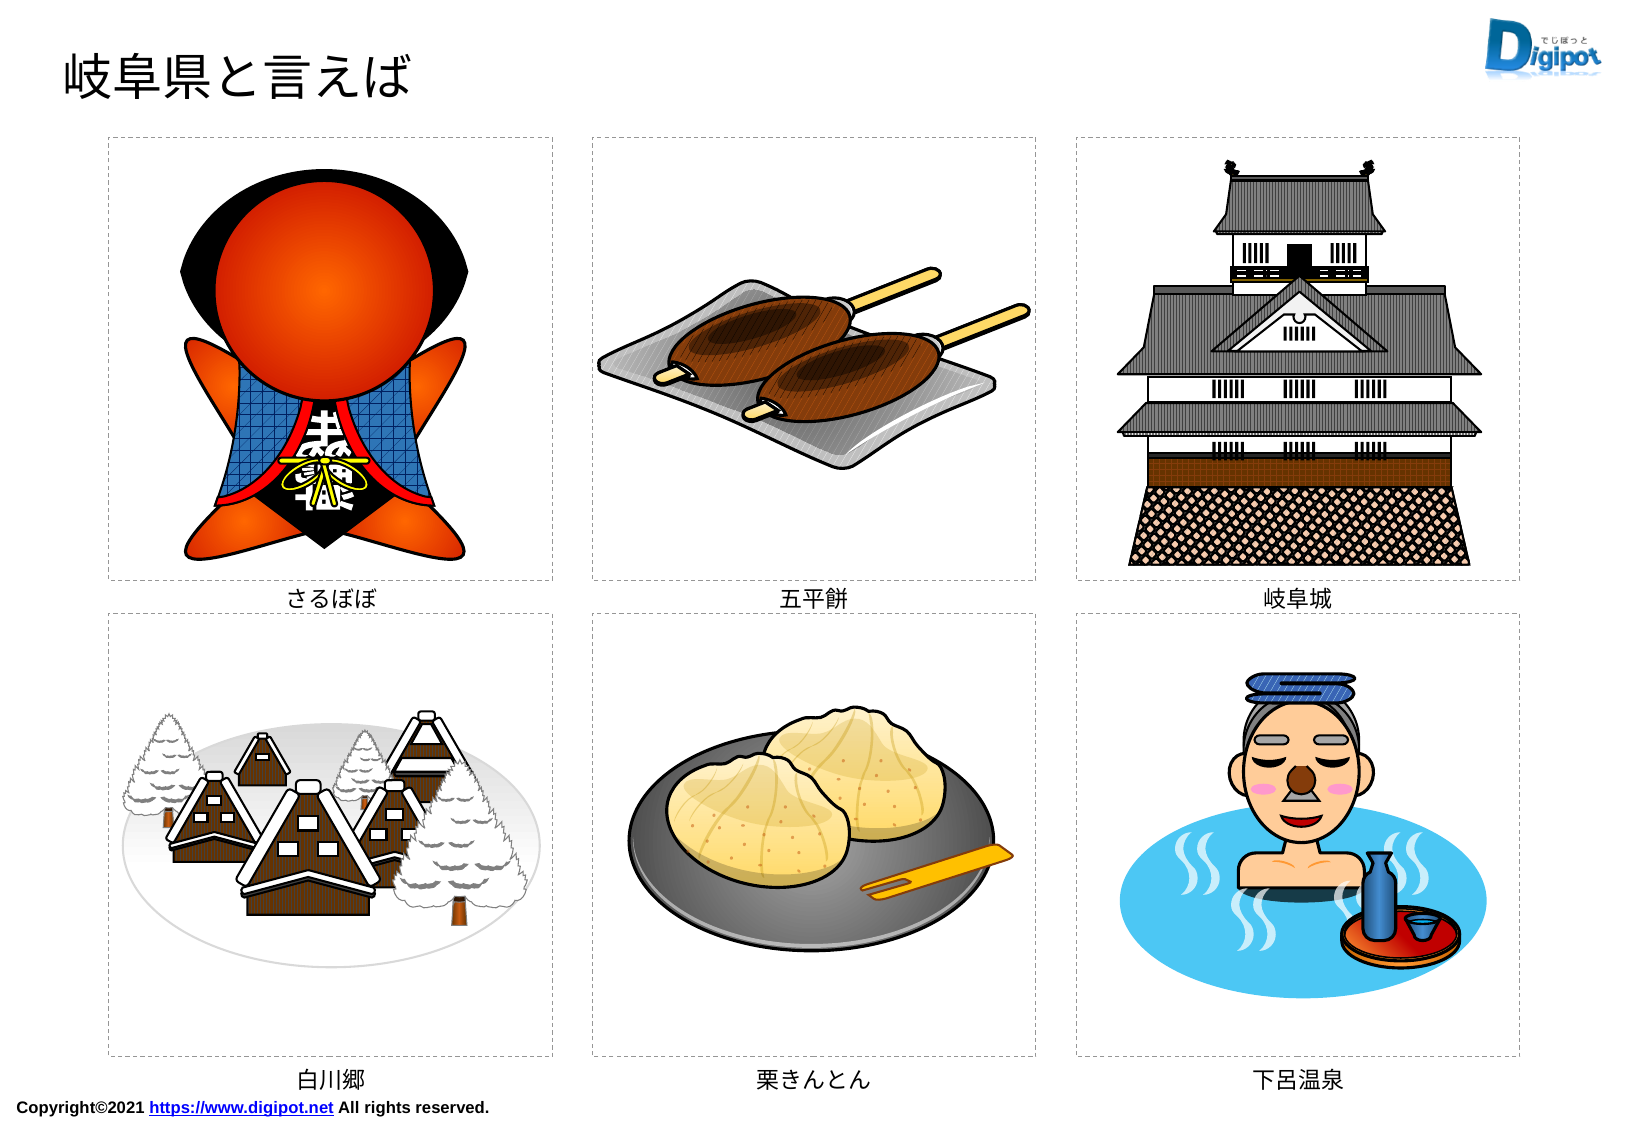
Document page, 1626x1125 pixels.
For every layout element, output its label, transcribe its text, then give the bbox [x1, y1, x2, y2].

text_box さるぼぼ [104, 577, 558, 620]
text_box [176, 170, 483, 569]
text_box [1119, 673, 1487, 999]
text_box 岐阜県と言えば [47, 38, 427, 113]
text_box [122, 711, 540, 968]
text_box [598, 267, 1030, 469]
text_box 栗きんとん [587, 1058, 1041, 1101]
text_box 白川郷 [104, 1058, 558, 1101]
text_box 下呂温泉 [1071, 1058, 1525, 1101]
text_box 岐阜城 [1071, 577, 1525, 620]
text_box 五平餅 [587, 577, 1041, 620]
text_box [1117, 161, 1482, 565]
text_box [628, 700, 1015, 952]
picture [1485, 18, 1602, 82]
